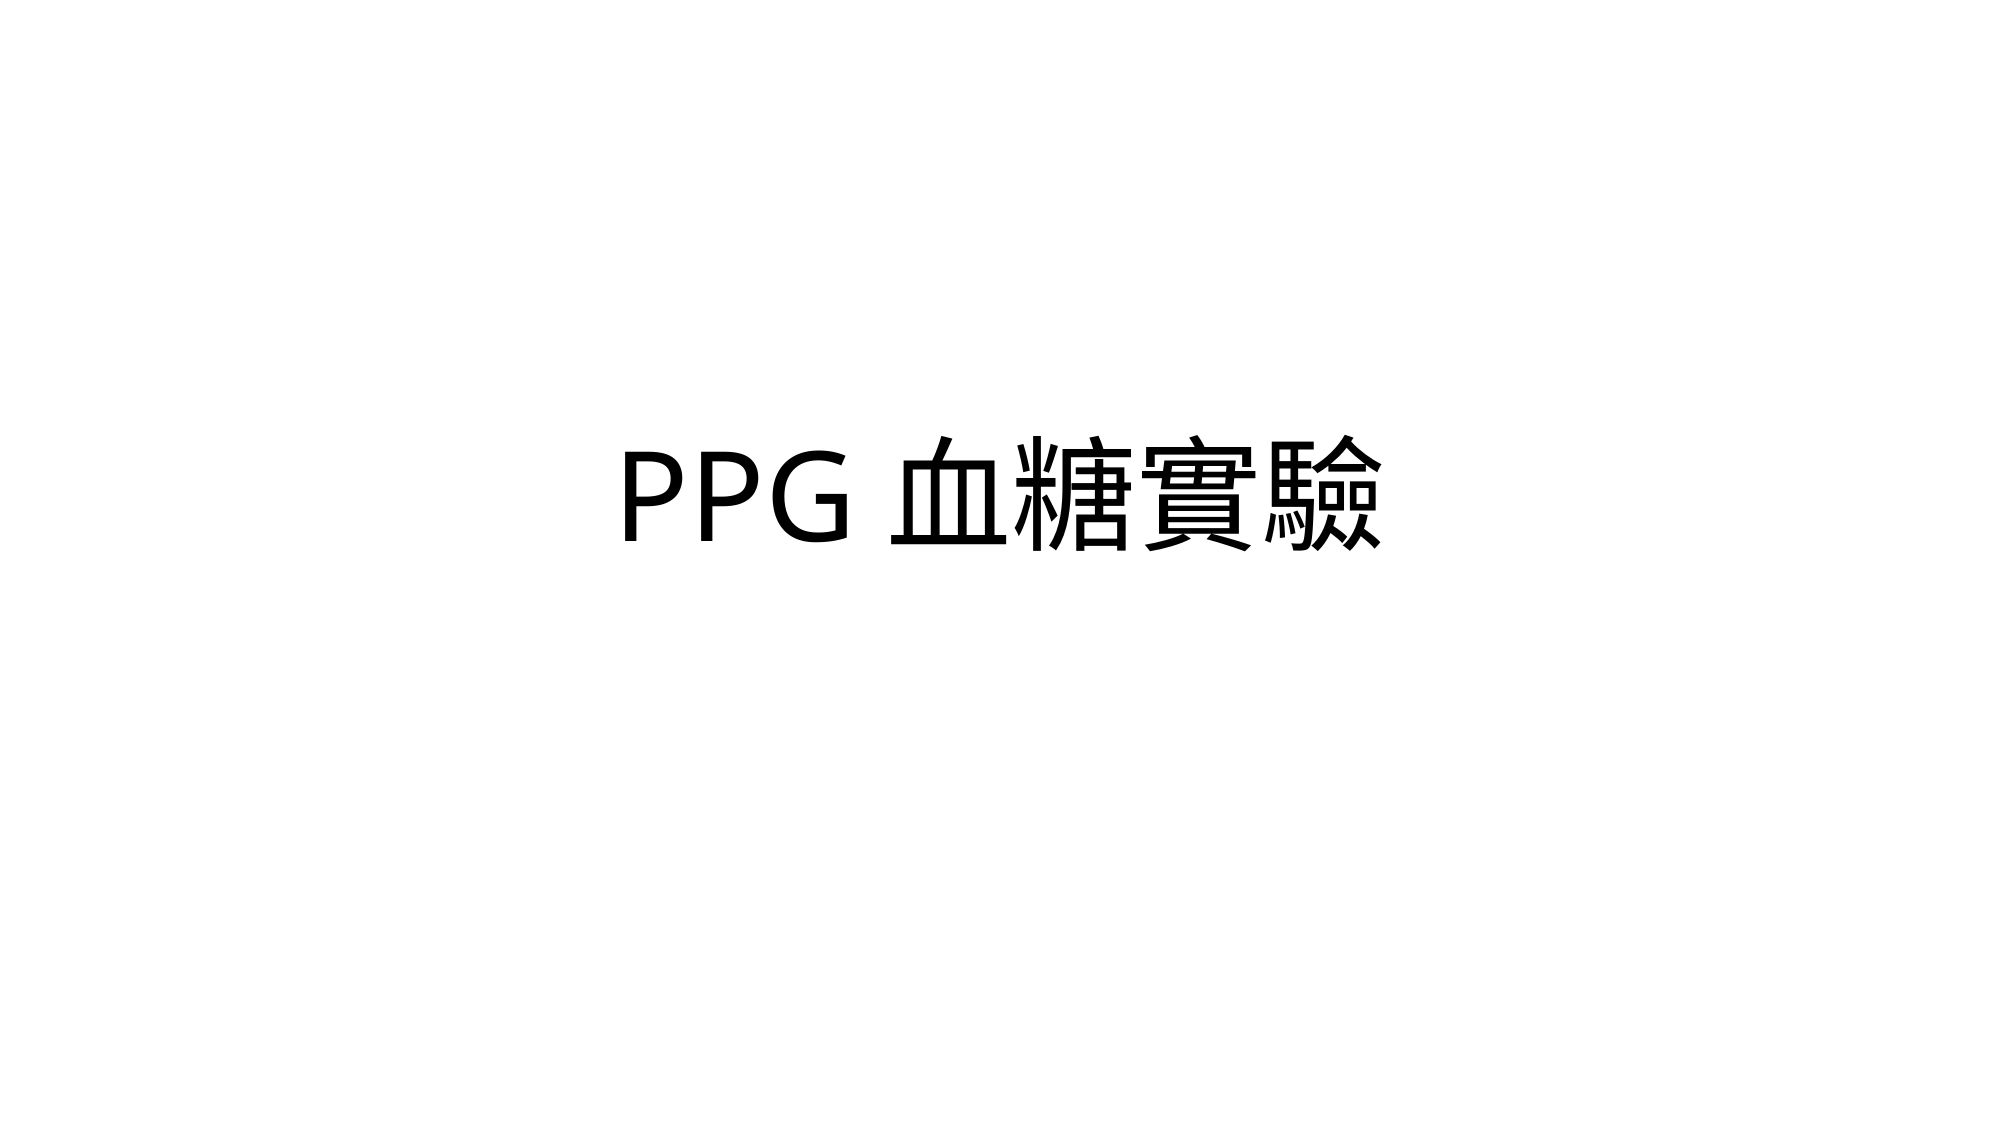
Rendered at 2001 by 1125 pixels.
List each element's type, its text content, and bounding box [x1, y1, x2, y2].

title PPG血糖實驗 [249, 184, 1750, 576]
